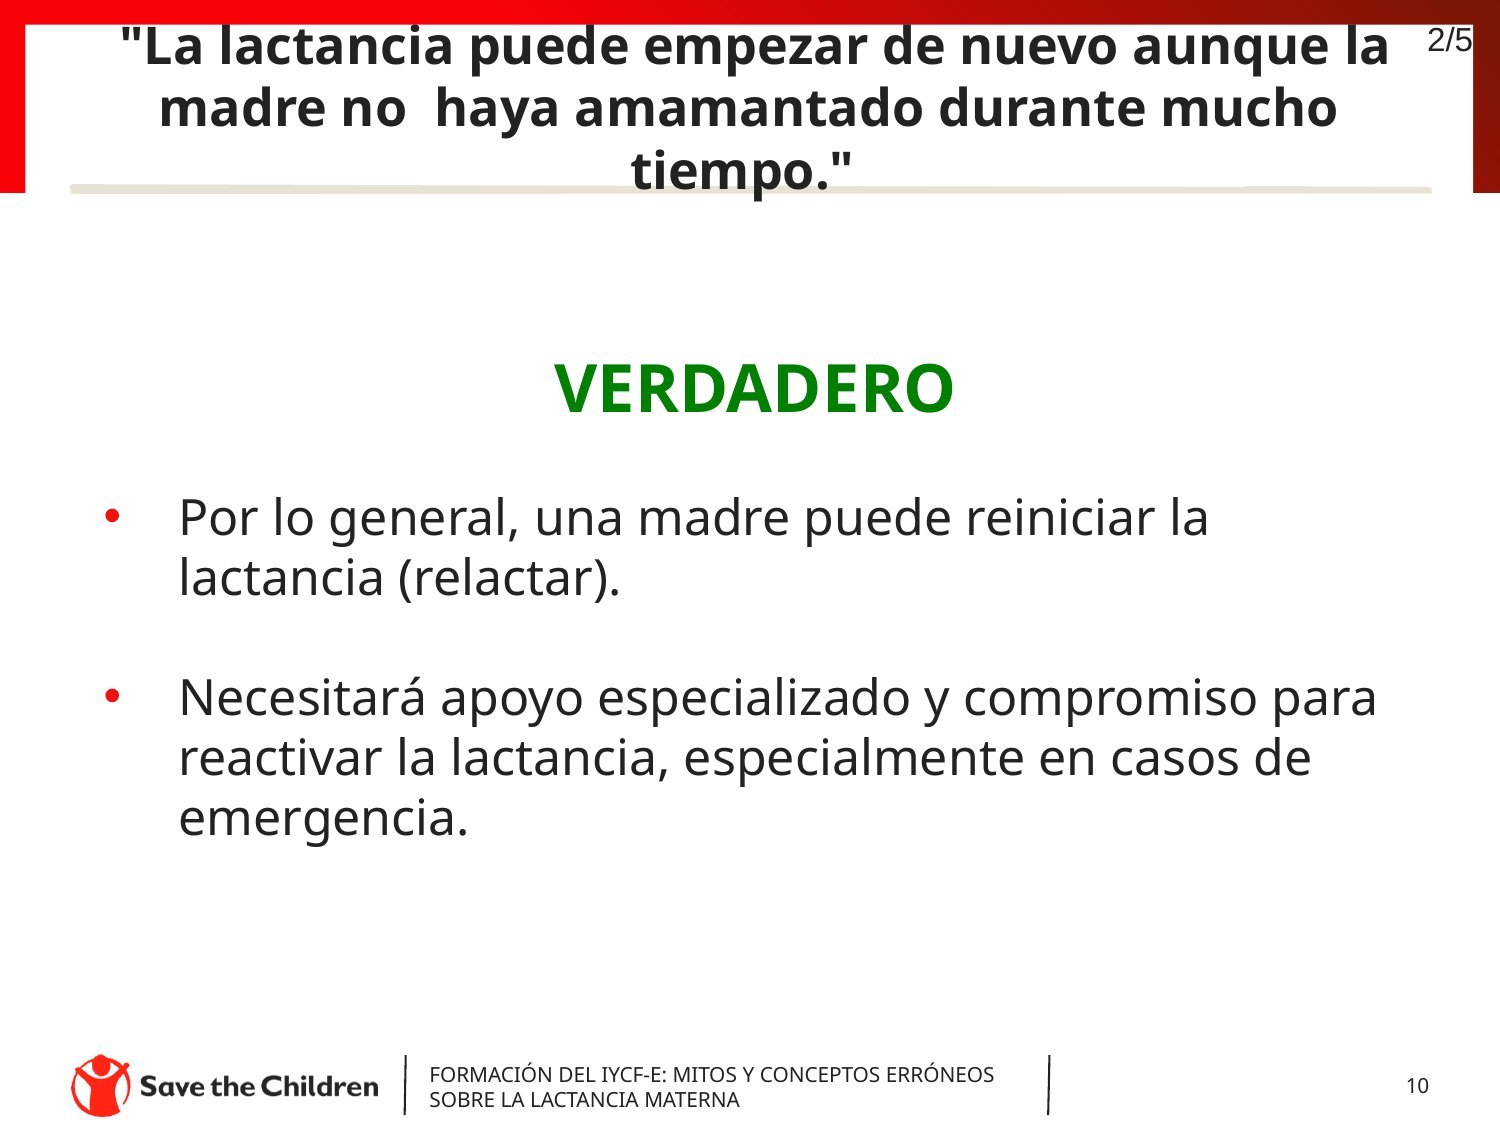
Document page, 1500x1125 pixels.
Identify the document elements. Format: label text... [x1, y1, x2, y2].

picture [69, 184, 1432, 194]
text_box 2/5 [1376, 11, 1489, 67]
slide_number ‹#› [1317, 1056, 1445, 1117]
picture [71, 1054, 378, 1117]
text_box VERDADERO Por lo general, una madre puede reiniciar la lactancia (relactar). Necesitará apoyo especializado y compromiso para reactivar la lactancia, especialmente en casos de emergencia. [88, 337, 1424, 853]
footer FORMACIÓN DEL IYCF-E: MITOS Y CONCEPTOS ERRÓNEOS SOBRE LA LACTANCIA MATERNA [414, 1056, 1042, 1117]
title "La lactancia puede empezar de nuevo aunque la madre no haya amamantado durante mucho tiempo." [69, 33, 1429, 117]
